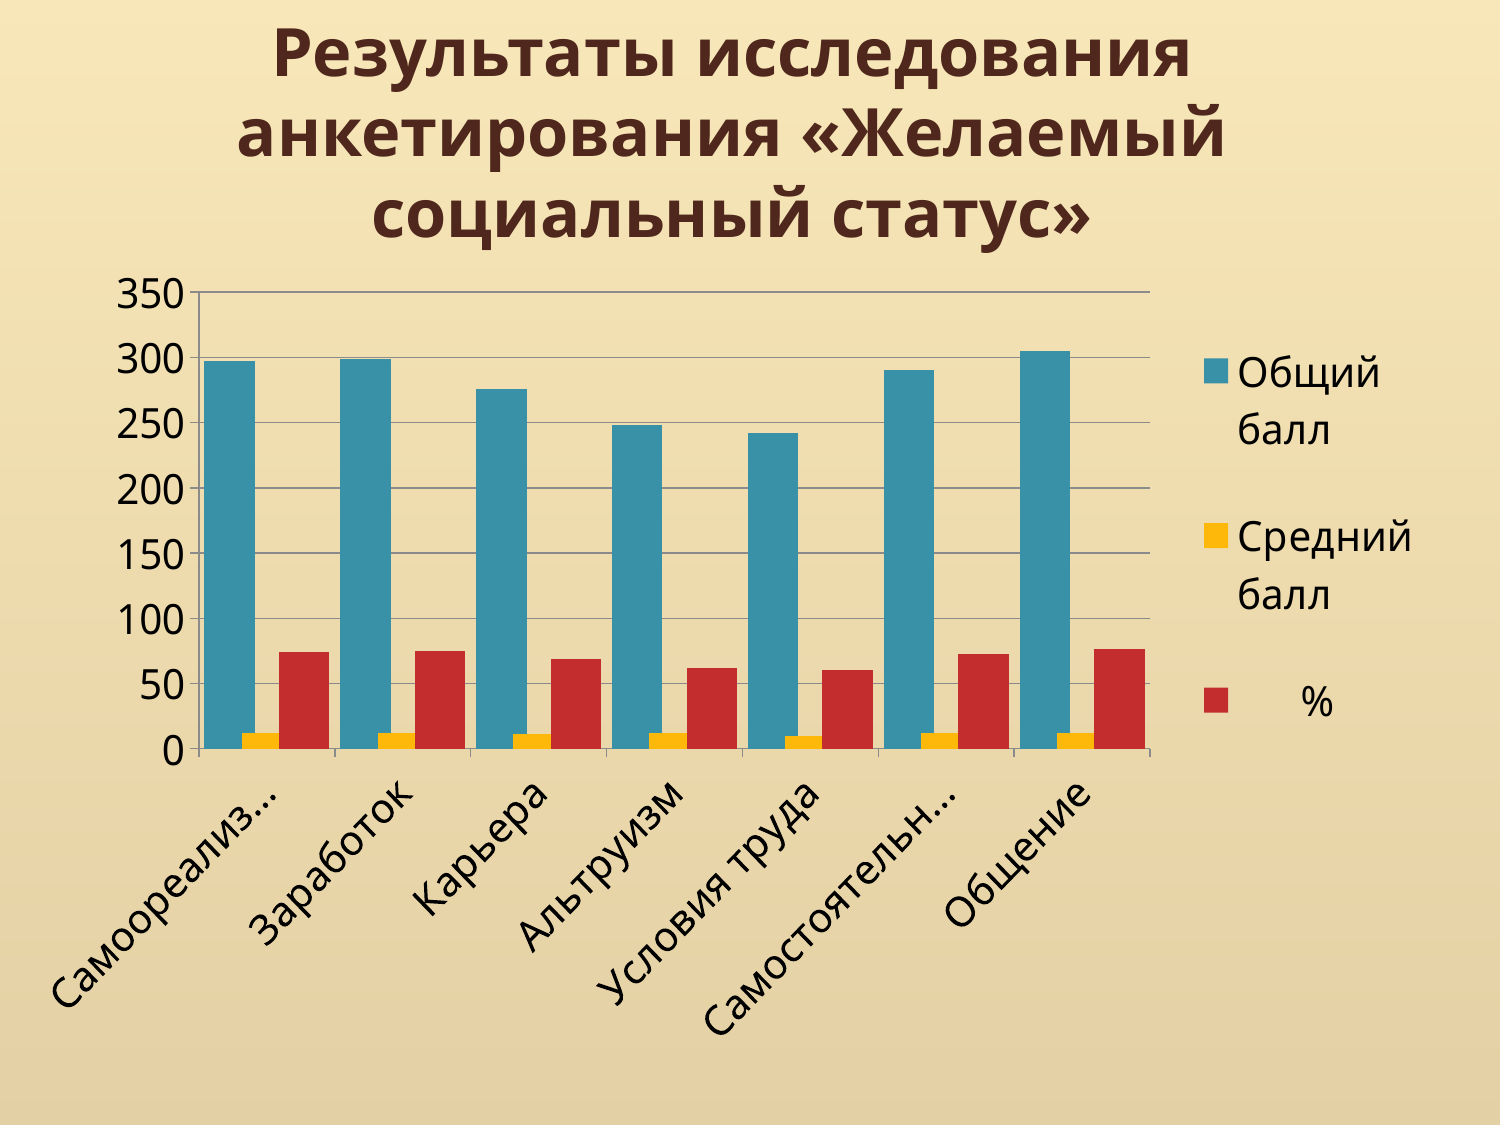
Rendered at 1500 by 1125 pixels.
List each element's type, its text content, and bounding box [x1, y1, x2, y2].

title Результаты исследования анкетирования «Желаемый социальный статус» [0, 0, 1465, 258]
chart [34, 245, 1435, 1079]
